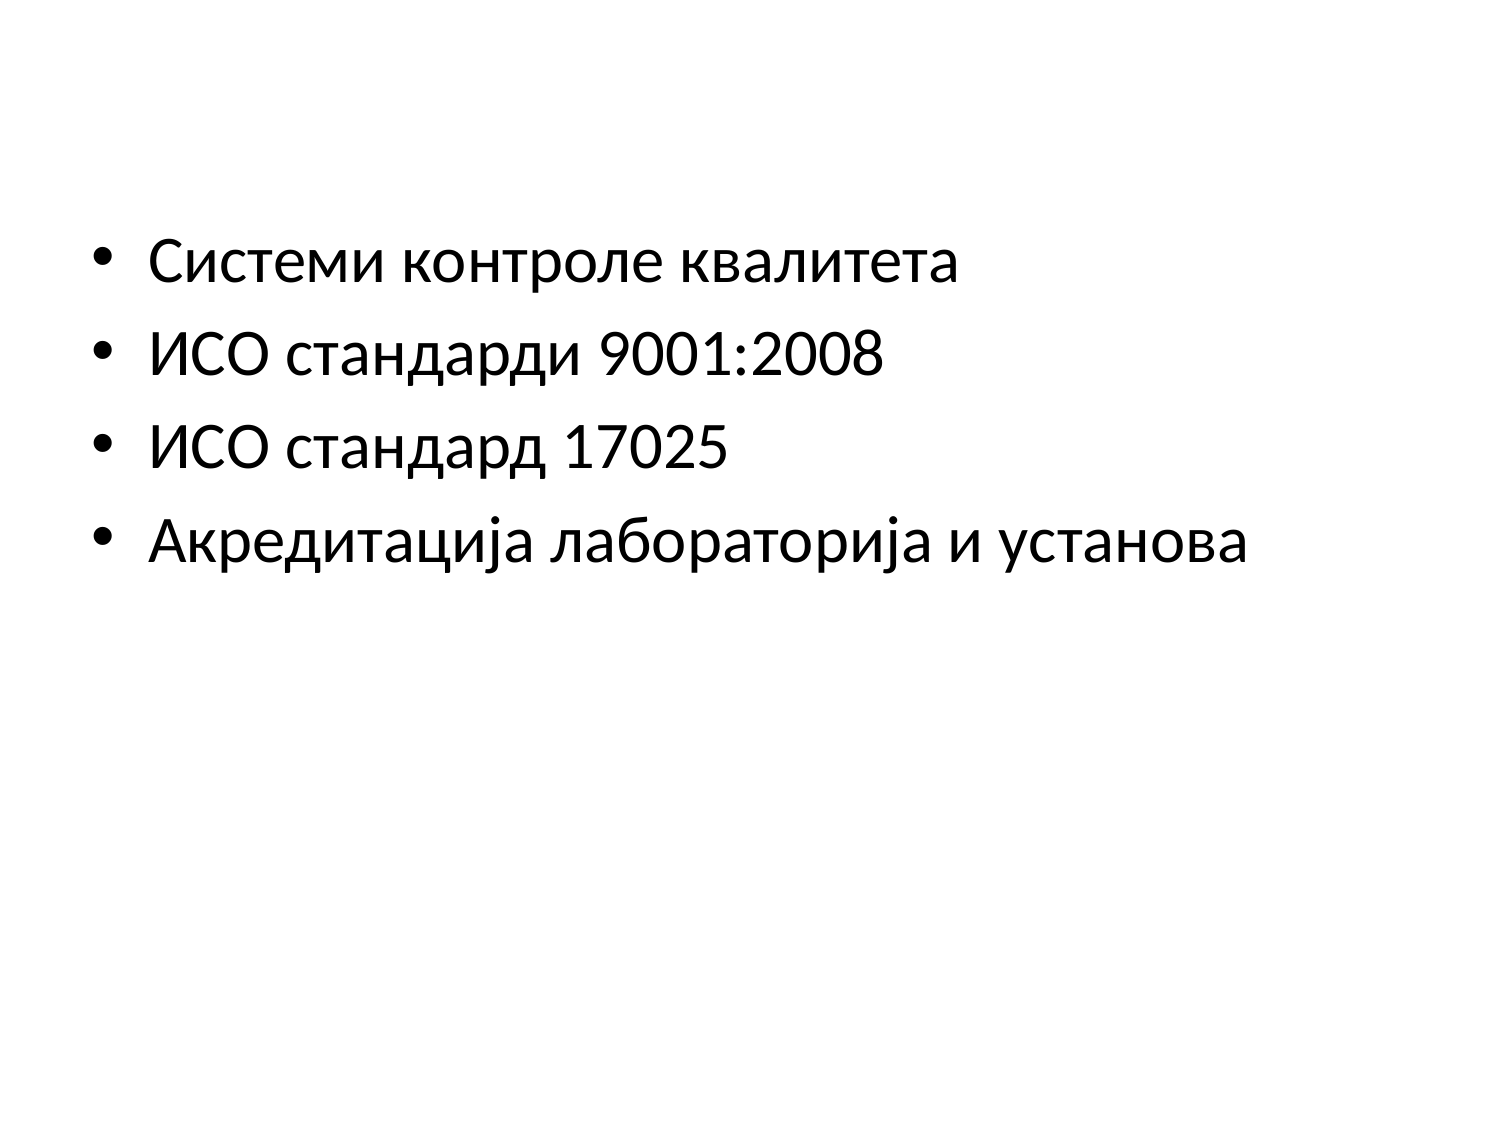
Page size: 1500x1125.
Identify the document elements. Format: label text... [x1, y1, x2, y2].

list Системи контроле квалитета ИСО стандарди 9001:2008 ИСО стандард 17025 Акредитација лабораторија и установа [76, 208, 1427, 951]
